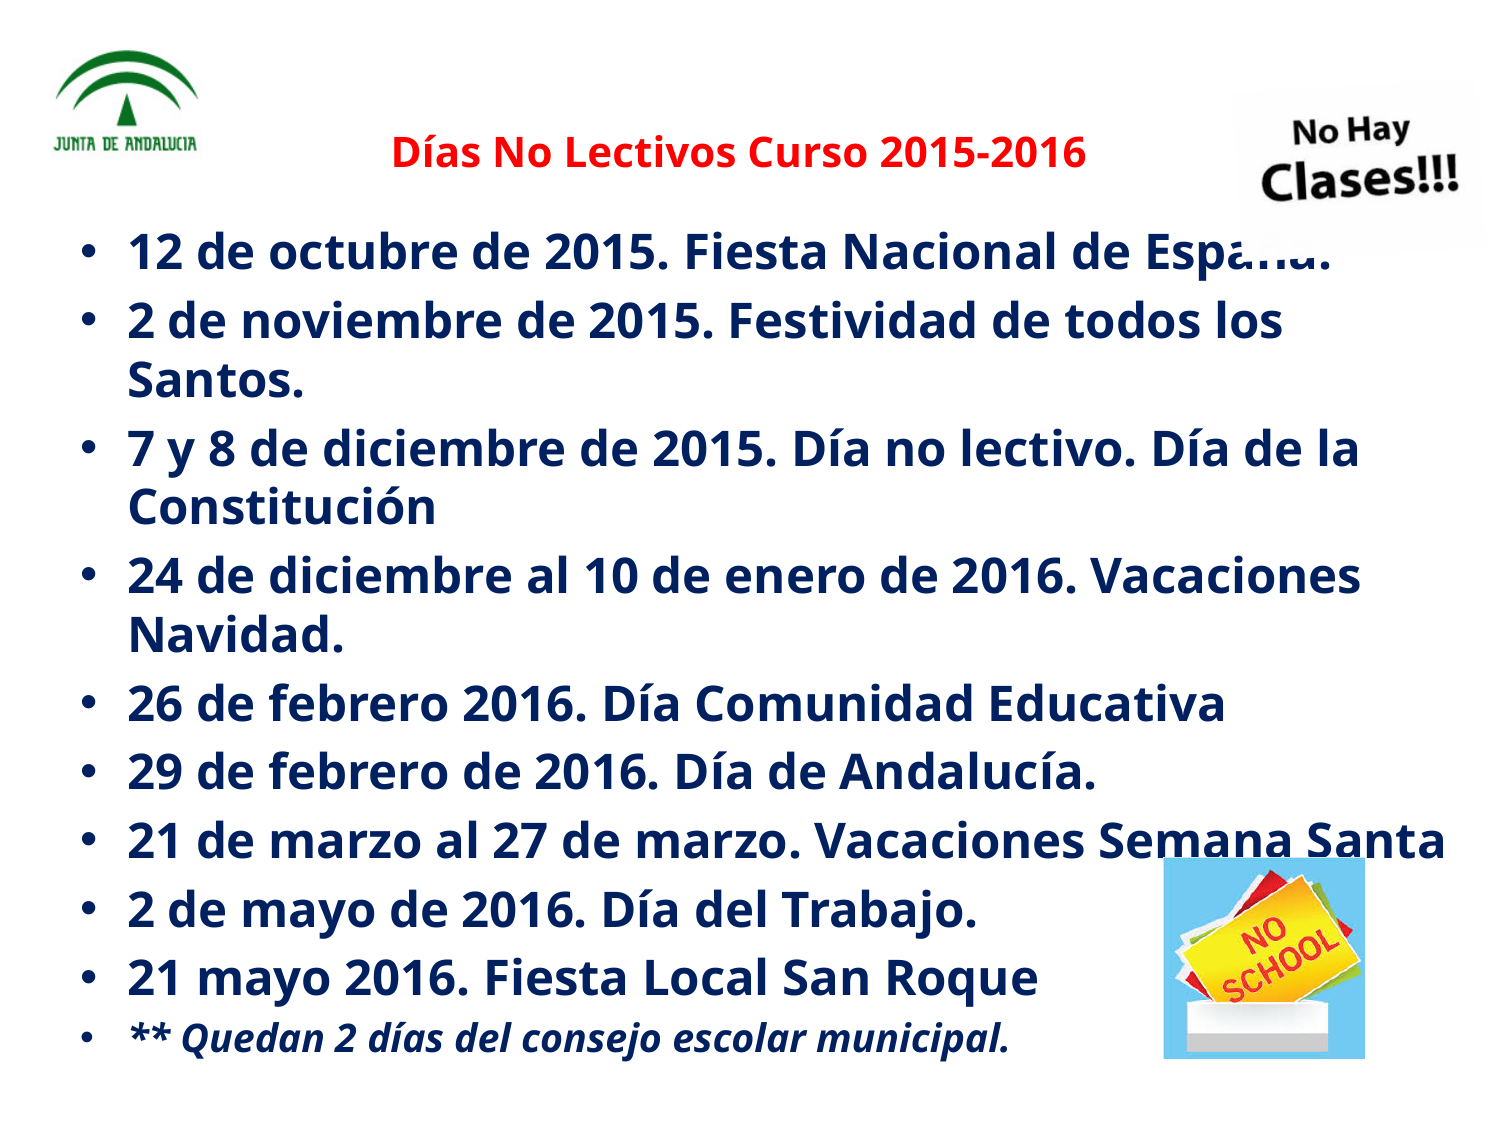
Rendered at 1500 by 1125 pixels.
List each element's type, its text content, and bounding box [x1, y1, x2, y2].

picture [1163, 857, 1365, 1059]
title Días No Lectivos Curso 2015-2016 [216, 117, 1231, 160]
picture [1233, 79, 1485, 261]
list 12 de octubre de 2015. Fiesta Nacional de España. 2 de noviembre de 2015. Festividad de todos los Santos. 7 y 8 de diciembre de 2015. Día no lectivo. Día de la Constitución 24 de diciembre al 10 de enero de 2016. Vacaciones Navidad. 26 de febrero 2016. Día Comunidad Educativa 29 de febrero de 2016. Día de Andalucía. 21 de marzo al 27 de marzo. Vacaciones Semana Santa 2 de mayo de 2016. Día del Trabajo. 21 mayo 2016. Fiesta Local San Roque ** Quedan 2 días del consejo escolar municipal. [64, 160, 1471, 1094]
picture [41, 18, 212, 177]
